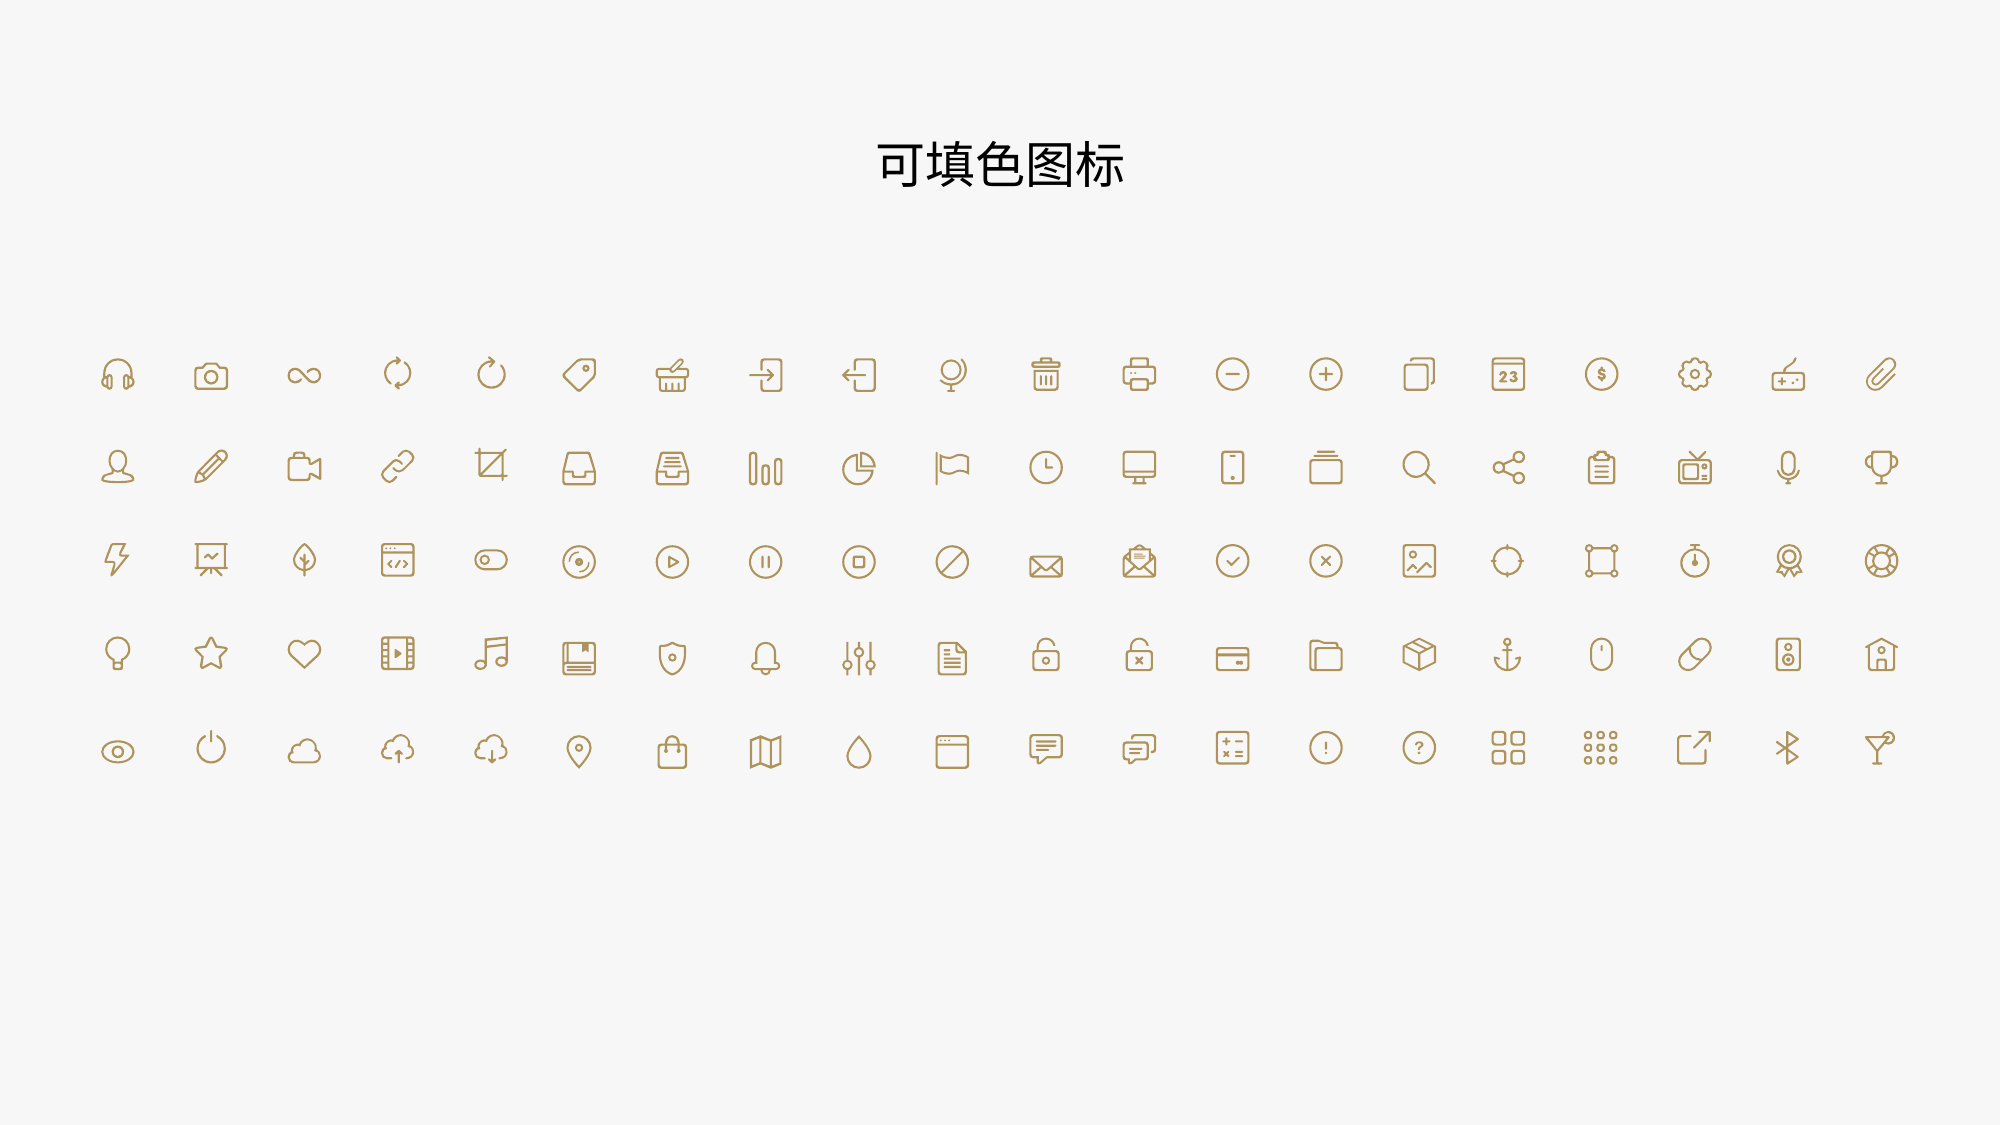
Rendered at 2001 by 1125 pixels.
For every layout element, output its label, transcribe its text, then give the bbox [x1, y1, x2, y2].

text_box [477, 356, 506, 389]
text_box [381, 543, 415, 577]
text_box [287, 639, 322, 670]
text_box [1221, 450, 1245, 485]
text_box [1032, 637, 1060, 672]
text_box [842, 453, 874, 486]
text_box [105, 636, 131, 671]
text_box [748, 545, 783, 579]
text_box [1864, 450, 1899, 485]
text_box [384, 356, 401, 385]
text_box [658, 641, 687, 676]
text_box [392, 449, 415, 473]
text_box [1309, 357, 1343, 391]
text_box [1409, 357, 1435, 385]
text_box [1122, 544, 1157, 578]
text_box [935, 545, 970, 579]
text_box [394, 749, 403, 764]
text_box [1402, 544, 1437, 578]
text_box [1029, 555, 1063, 578]
text_box [101, 358, 135, 390]
text_box [761, 464, 770, 486]
text_box [394, 361, 412, 390]
text_box [1775, 544, 1803, 578]
text_box [748, 451, 758, 486]
text_box [196, 735, 226, 764]
text_box [1493, 637, 1521, 672]
text_box [562, 358, 596, 392]
text_box [194, 636, 228, 669]
text_box [474, 549, 508, 571]
text_box [474, 447, 508, 482]
text_box [474, 636, 508, 671]
text_box [474, 734, 508, 760]
text_box [562, 451, 596, 486]
text_box [1865, 637, 1899, 672]
text_box [1775, 637, 1801, 672]
text_box [1402, 730, 1437, 765]
text_box [1491, 357, 1526, 391]
text_box [1403, 363, 1429, 391]
text_box [1693, 730, 1711, 749]
text_box [562, 641, 596, 676]
text_box [860, 451, 876, 468]
text_box [1587, 450, 1616, 485]
text_box [287, 451, 322, 482]
text_box [1510, 730, 1526, 746]
text_box [1677, 735, 1707, 765]
text_box [1125, 637, 1153, 672]
text_box [751, 641, 781, 676]
text_box [1215, 647, 1250, 672]
text_box [1402, 637, 1437, 672]
text_box [1490, 544, 1525, 578]
text_box [842, 545, 876, 579]
text_box [1122, 357, 1157, 391]
text_box [1678, 637, 1712, 672]
text_box [1583, 730, 1593, 740]
text_box [1583, 756, 1593, 765]
text_box [566, 735, 592, 769]
text_box [1596, 730, 1605, 740]
text_box [1678, 450, 1712, 485]
text_box [1122, 450, 1157, 485]
text_box [1584, 357, 1619, 391]
text_box [488, 749, 497, 764]
text_box [865, 641, 876, 676]
text_box [1583, 743, 1593, 752]
text_box [1122, 741, 1149, 765]
text_box [562, 545, 596, 579]
text_box [194, 362, 229, 390]
text_box [846, 735, 872, 769]
text_box [1215, 357, 1250, 391]
text_box [1609, 756, 1618, 765]
text_box [1029, 450, 1063, 485]
text_box [1033, 369, 1059, 391]
text_box [853, 358, 876, 392]
text_box 可填色图标 [860, 126, 1140, 201]
text_box [774, 457, 783, 486]
text_box [287, 738, 321, 764]
text_box [381, 734, 415, 760]
text_box [1029, 734, 1063, 765]
text_box [1776, 731, 1799, 765]
text_box [1678, 357, 1712, 391]
text_box [1031, 357, 1061, 368]
text_box [104, 543, 130, 577]
text_box [1402, 450, 1436, 485]
text_box [1510, 749, 1526, 765]
text_box [1596, 743, 1605, 752]
text_box [194, 449, 228, 484]
text_box [1491, 730, 1507, 746]
text_box [939, 453, 970, 475]
text_box [939, 358, 967, 392]
text_box [760, 358, 783, 392]
text_box [1609, 730, 1618, 740]
text_box [655, 451, 690, 486]
text_box [1215, 544, 1250, 578]
text_box [287, 367, 322, 384]
text_box [1309, 639, 1343, 672]
text_box [657, 735, 688, 769]
text_box [1584, 544, 1619, 578]
text_box [1590, 637, 1614, 672]
text_box [842, 641, 853, 676]
text_box [1309, 459, 1343, 485]
text_box [101, 740, 135, 764]
text_box [1864, 730, 1896, 765]
text_box [194, 543, 229, 577]
text_box [935, 735, 970, 769]
text_box [1596, 756, 1605, 765]
text_box [1680, 544, 1710, 578]
text_box [655, 545, 690, 579]
text_box [101, 449, 135, 484]
text_box [749, 735, 782, 769]
text_box [842, 369, 867, 382]
text_box [1215, 730, 1250, 765]
text_box [748, 369, 775, 382]
text_box [1776, 450, 1800, 485]
text_box [381, 636, 415, 671]
text_box [292, 543, 317, 577]
text_box [853, 641, 865, 676]
text_box [1131, 734, 1157, 754]
text_box [1771, 357, 1806, 391]
text_box [1309, 544, 1343, 578]
text_box [1609, 743, 1618, 752]
text_box [1865, 357, 1897, 391]
text_box [380, 459, 403, 484]
text_box [1309, 730, 1343, 765]
text_box [937, 641, 967, 676]
text_box [1492, 450, 1526, 485]
text_box [1864, 544, 1899, 578]
text_box [1491, 749, 1507, 765]
text_box [655, 358, 690, 392]
